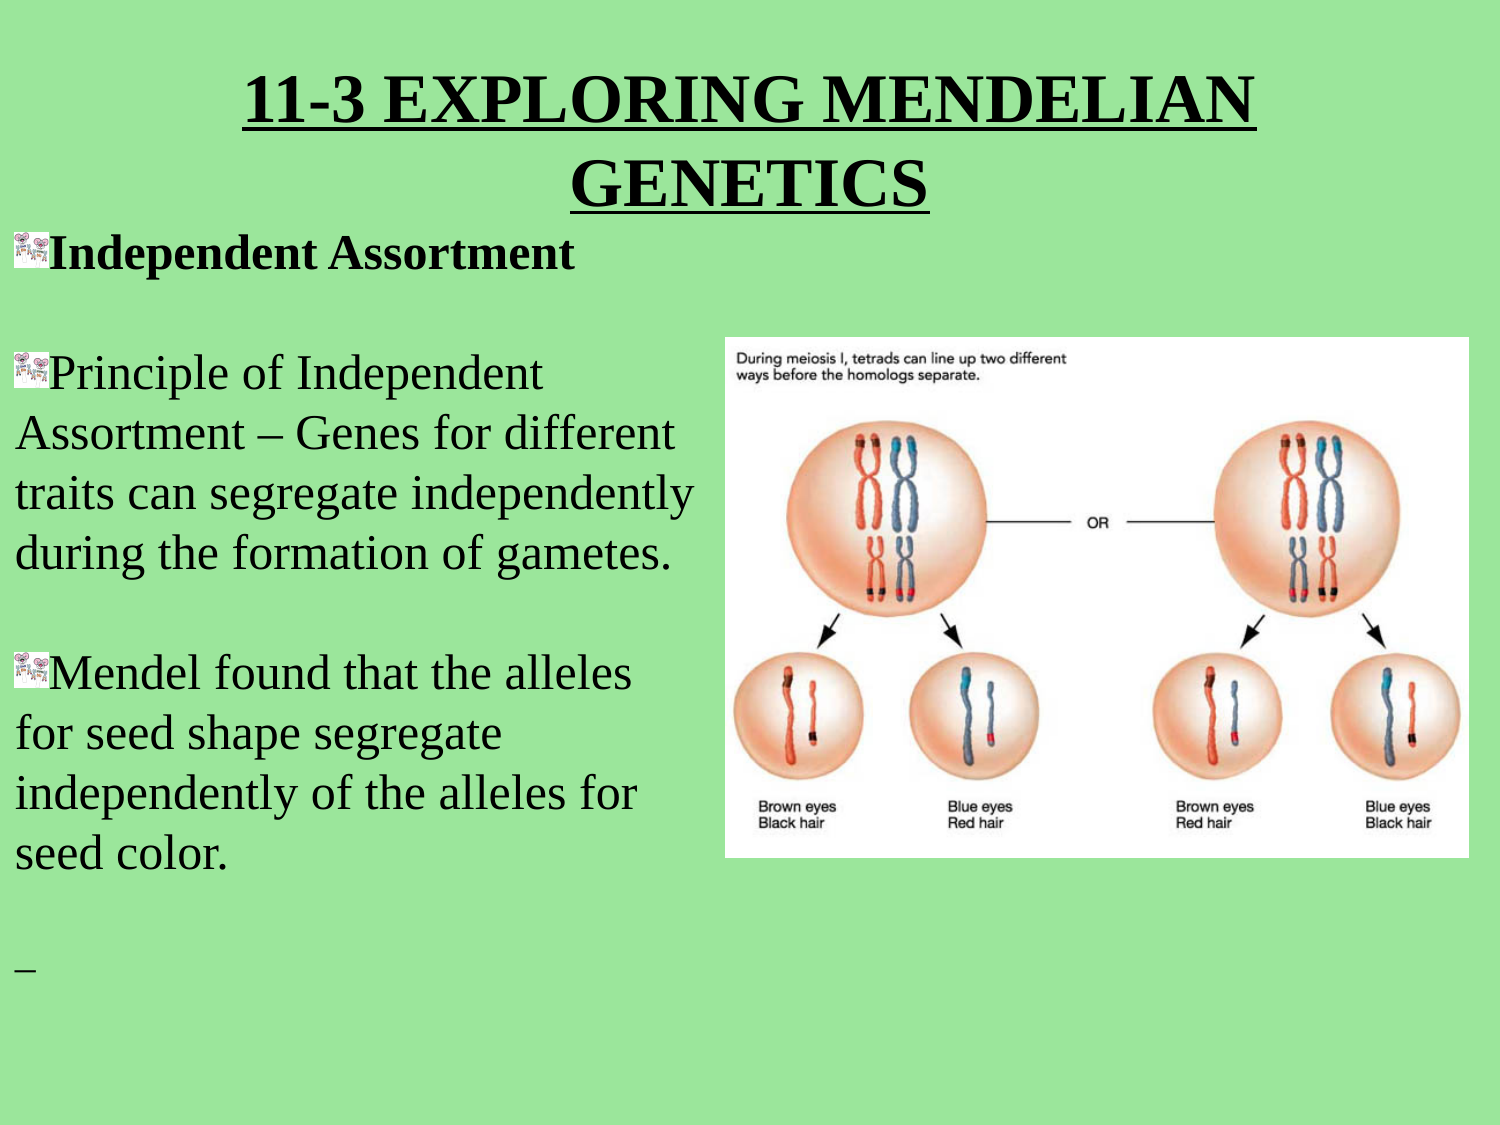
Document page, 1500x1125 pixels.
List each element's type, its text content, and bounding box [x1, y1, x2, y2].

picture [14, 352, 49, 388]
picture [14, 232, 49, 268]
picture [724, 337, 1469, 858]
title 11-3 EXPLORING MENDELIAN GENETICS [75, 45, 1425, 313]
text_box Independent Assortment Principle of Independent Assortment – Genes for different traits can segregate independently during the formation of gametes. Mendel found that the alleles for seed shape segregate independently of the alleles for seed color. – [0, 212, 713, 1043]
picture [14, 652, 49, 688]
